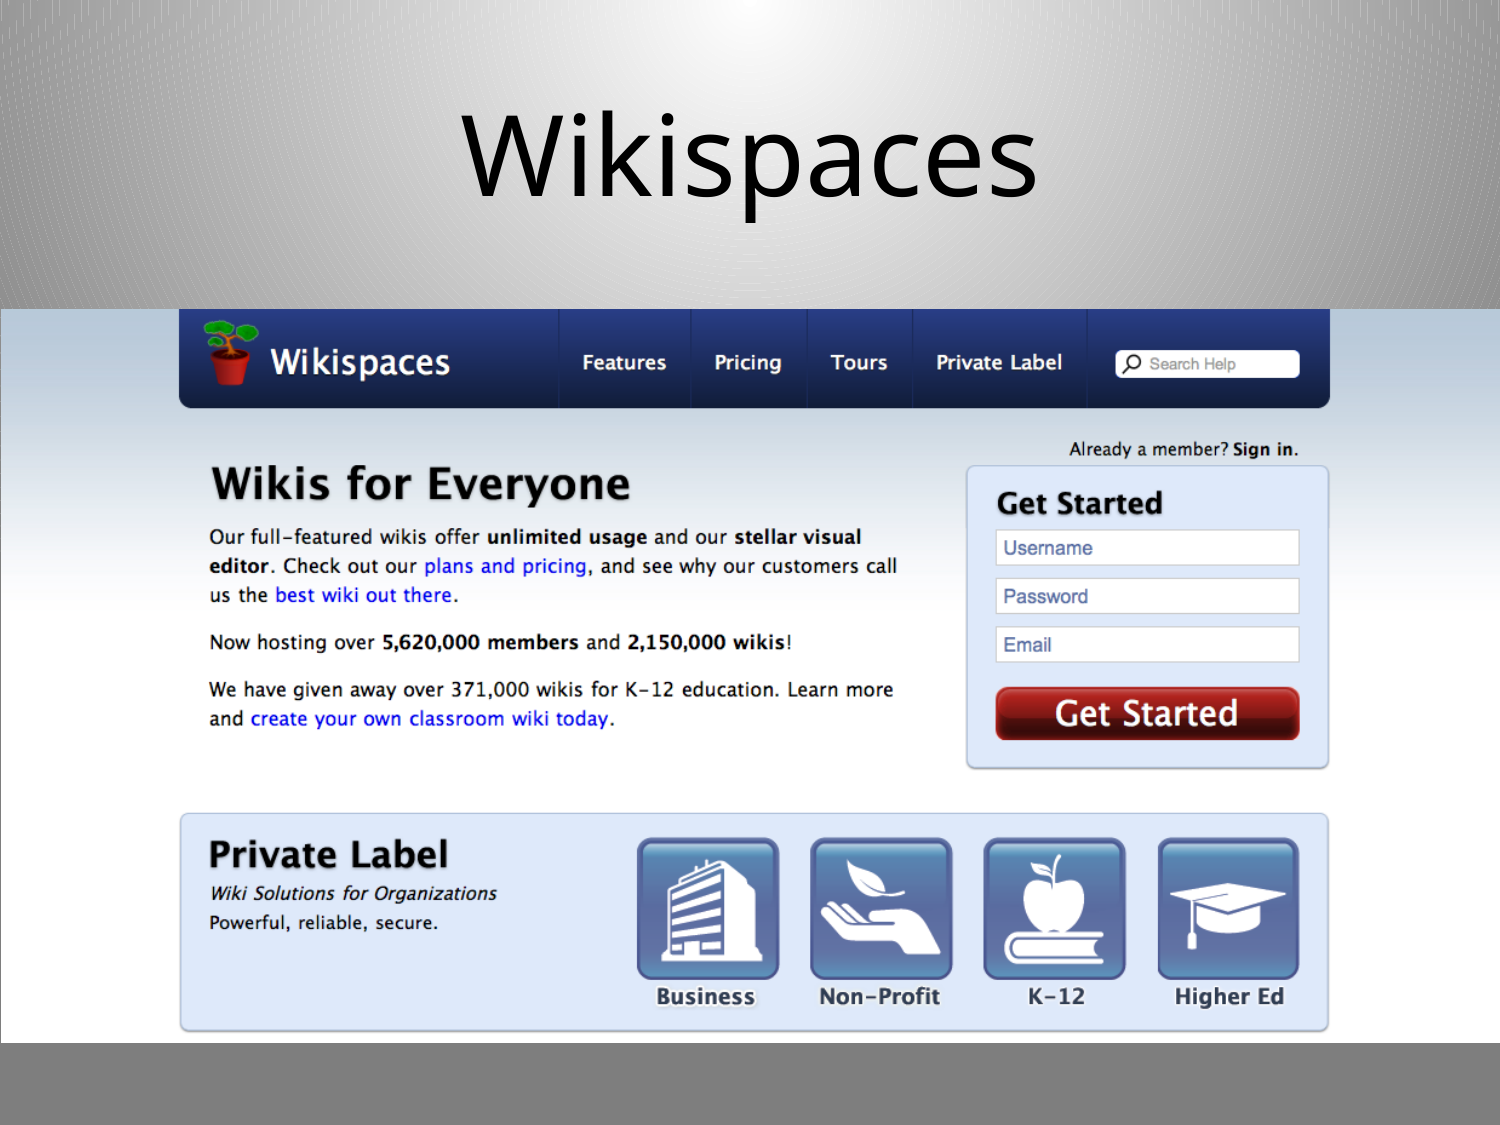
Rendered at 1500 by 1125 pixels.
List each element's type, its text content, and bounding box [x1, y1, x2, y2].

title Wikispaces [1, 0, 1500, 260]
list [1, 262, 1500, 1091]
